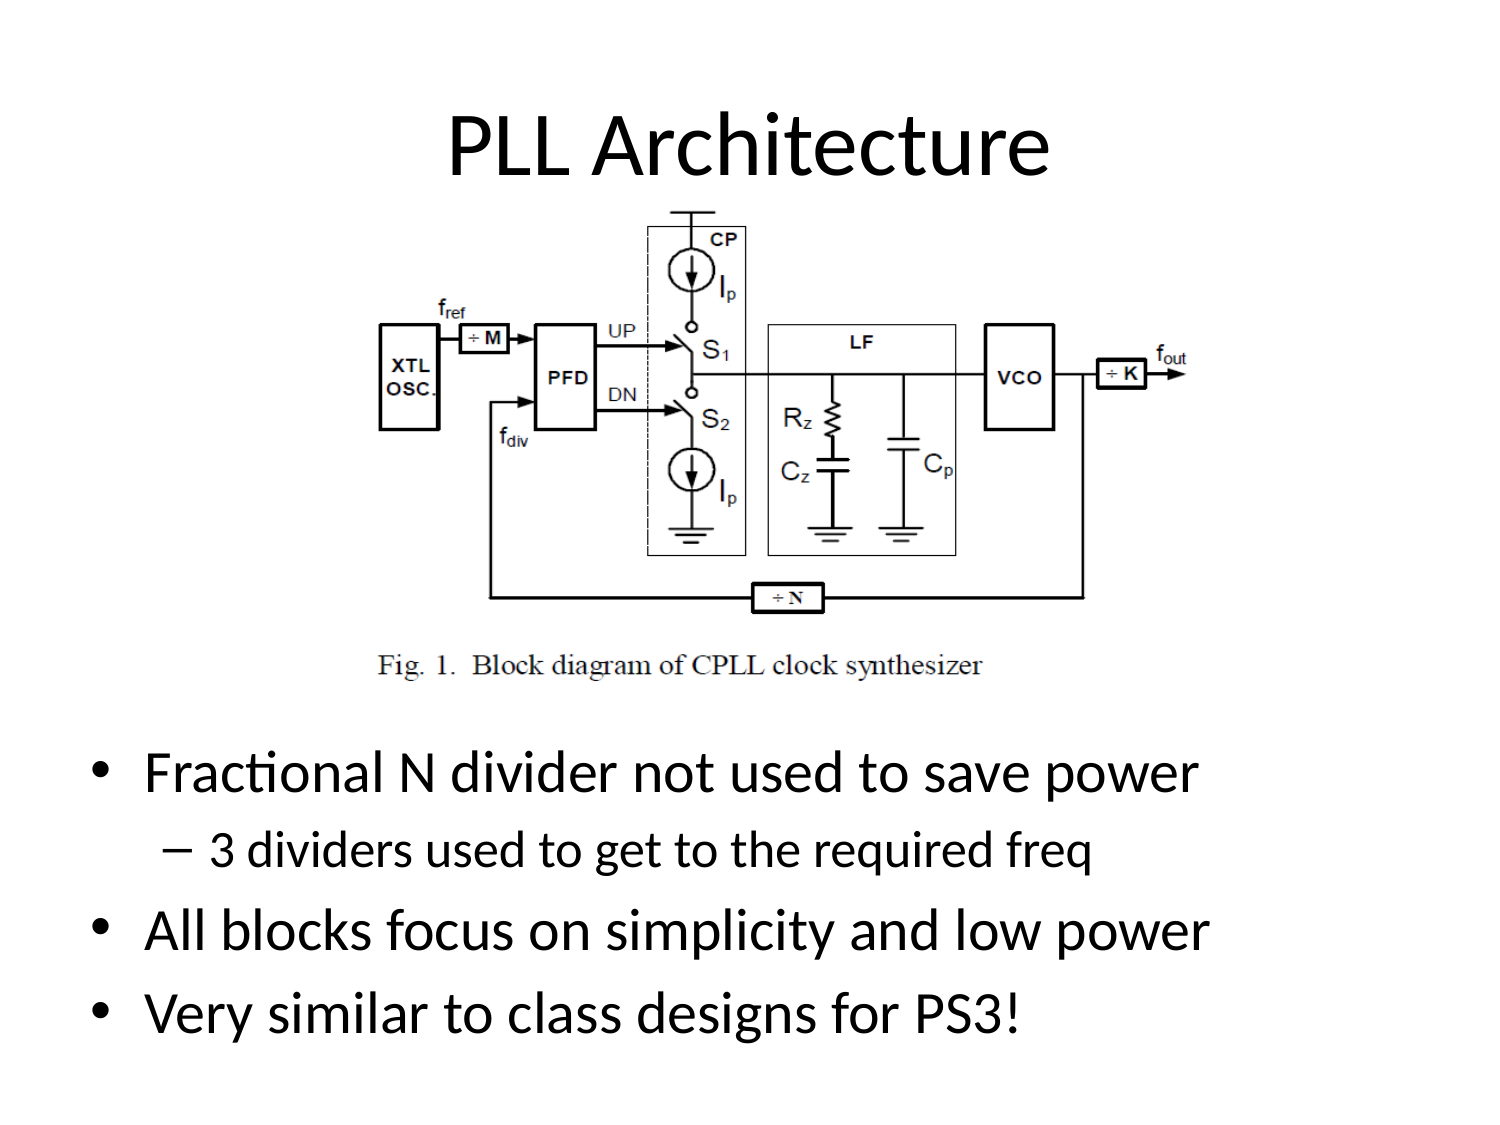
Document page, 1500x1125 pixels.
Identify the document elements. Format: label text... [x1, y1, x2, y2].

title PLL Architecture [75, 45, 1425, 233]
picture [362, 187, 1207, 701]
list Fractional N divider not used to save power 3 dividers used to get to the required freq All blocks focus on simplicity and low power Very similar to class designs for PS3! [75, 725, 1425, 1055]
